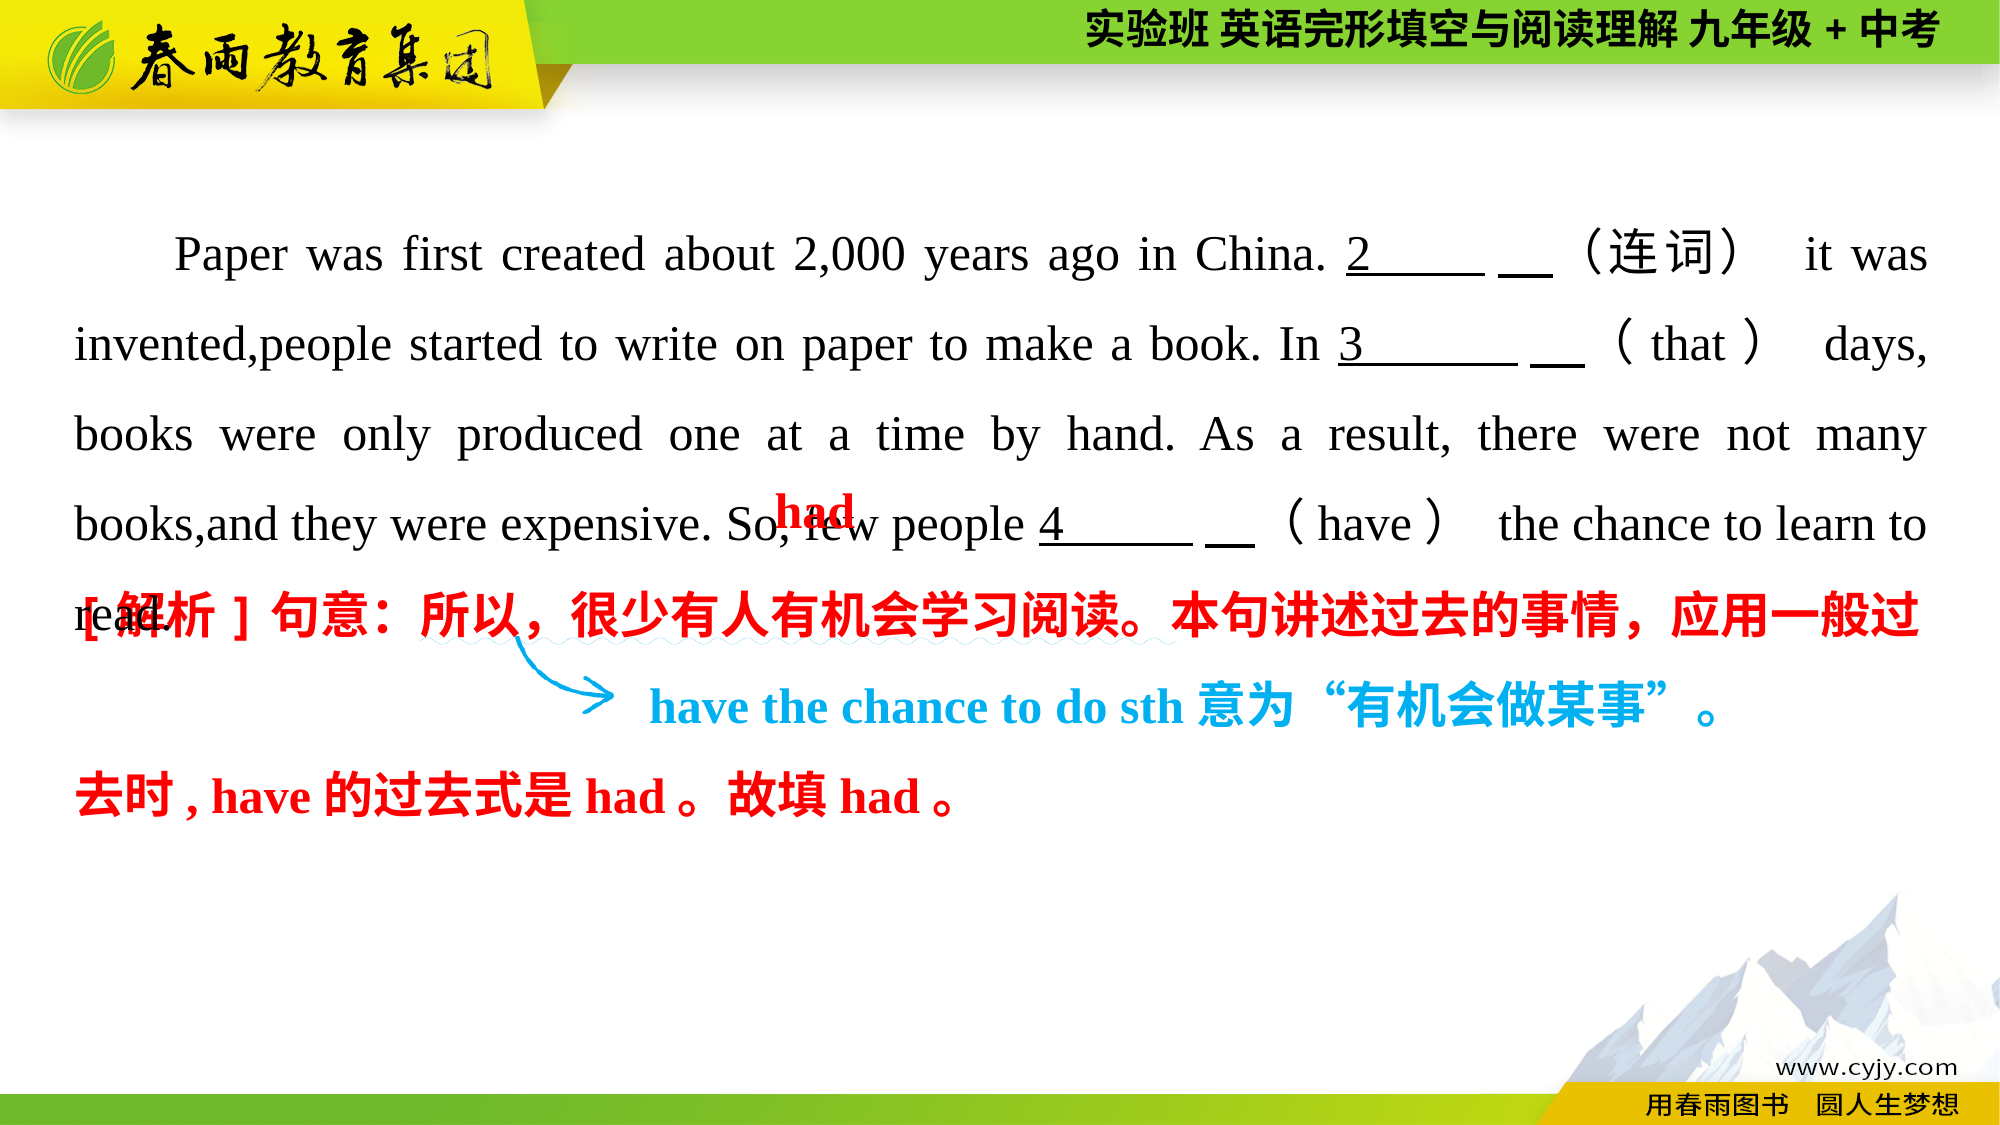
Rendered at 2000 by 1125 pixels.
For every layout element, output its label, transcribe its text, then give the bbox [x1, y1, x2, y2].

list Paper was first created about 2,000 years ago in China. 2 （连词） it was invented,people started to write on paper to make a book. In 3 （that） days, books were only produced one at a time by hand. As a result, there were not many books,and they were expensive. So, few people 4 （have） the chance to learn to read. [59, 182, 1944, 562]
picture [0, 0, 2000, 1125]
text_box had [759, 471, 871, 547]
text_box [解析]句意：所以，很少有人有机会学习阅读。本句讲述过去的事情，应用一般过 have the chance to do sth意为“有机会做某事”。 去时, have的过去式是had。故填had。 [59, 562, 1944, 832]
